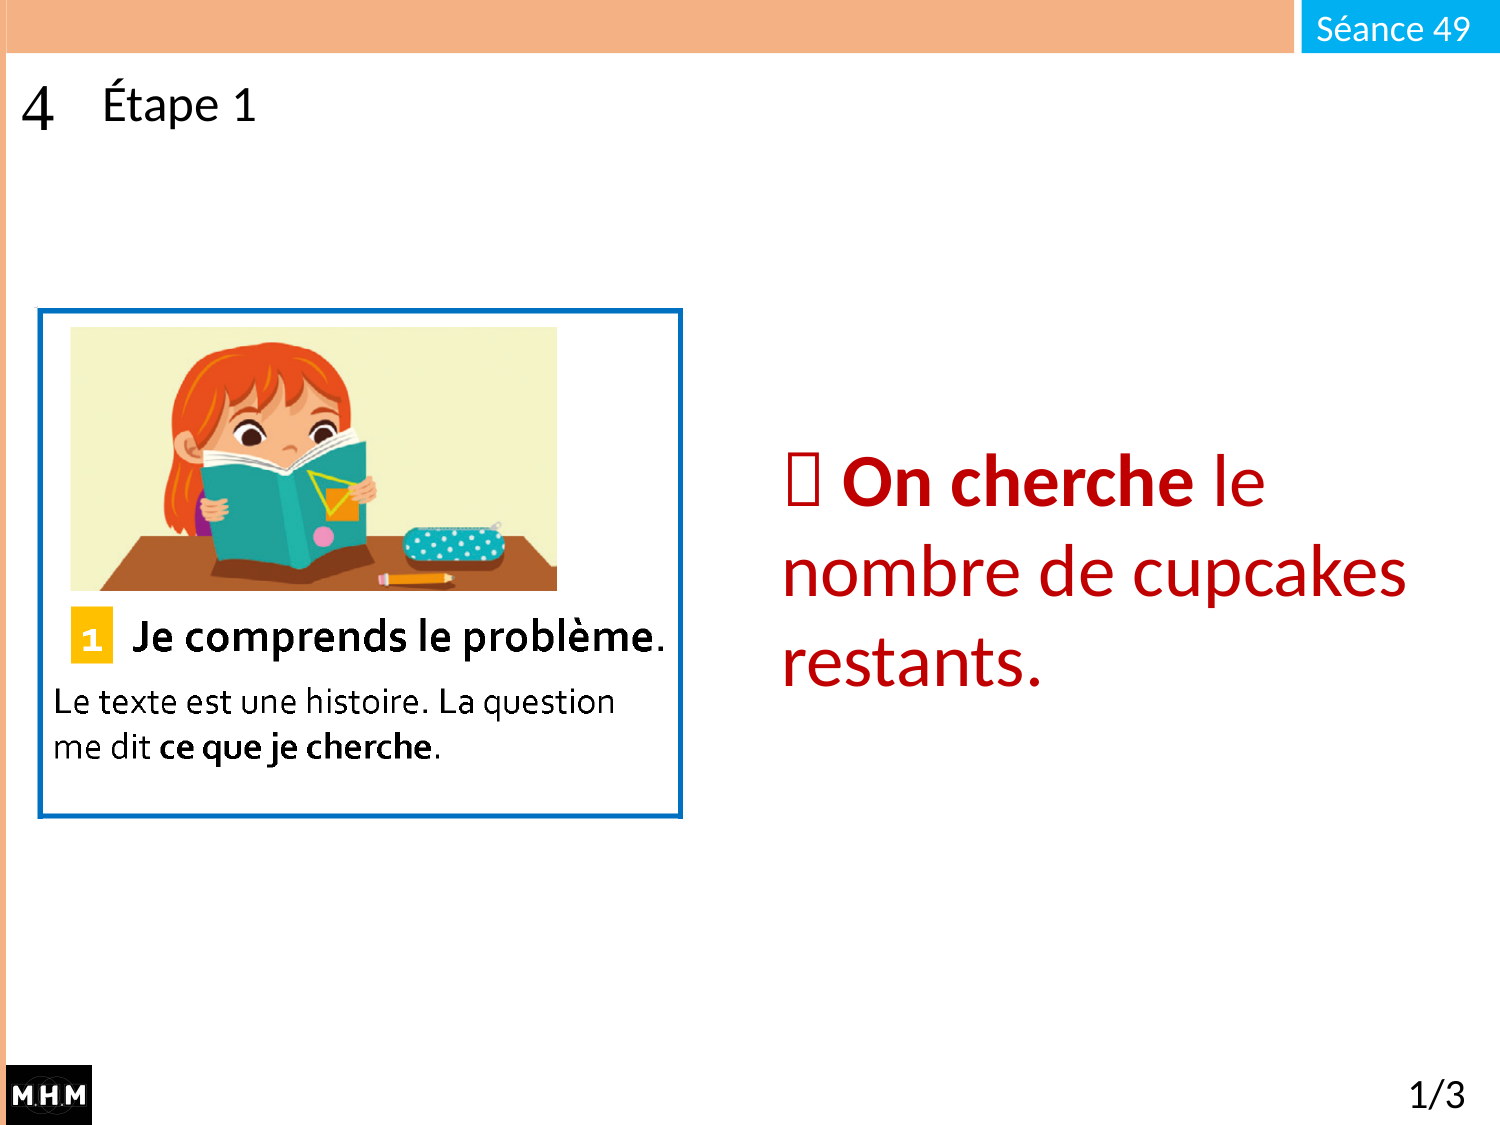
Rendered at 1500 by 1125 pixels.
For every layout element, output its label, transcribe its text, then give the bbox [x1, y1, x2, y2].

title Étape 1 [87, 32, 1382, 140]
list 1/3 [1373, 1064, 1500, 1125]
text_box  On cherche le nombre de cupcakes restants. [766, 424, 1476, 710]
picture [6, 1065, 92, 1125]
picture [34, 306, 684, 819]
